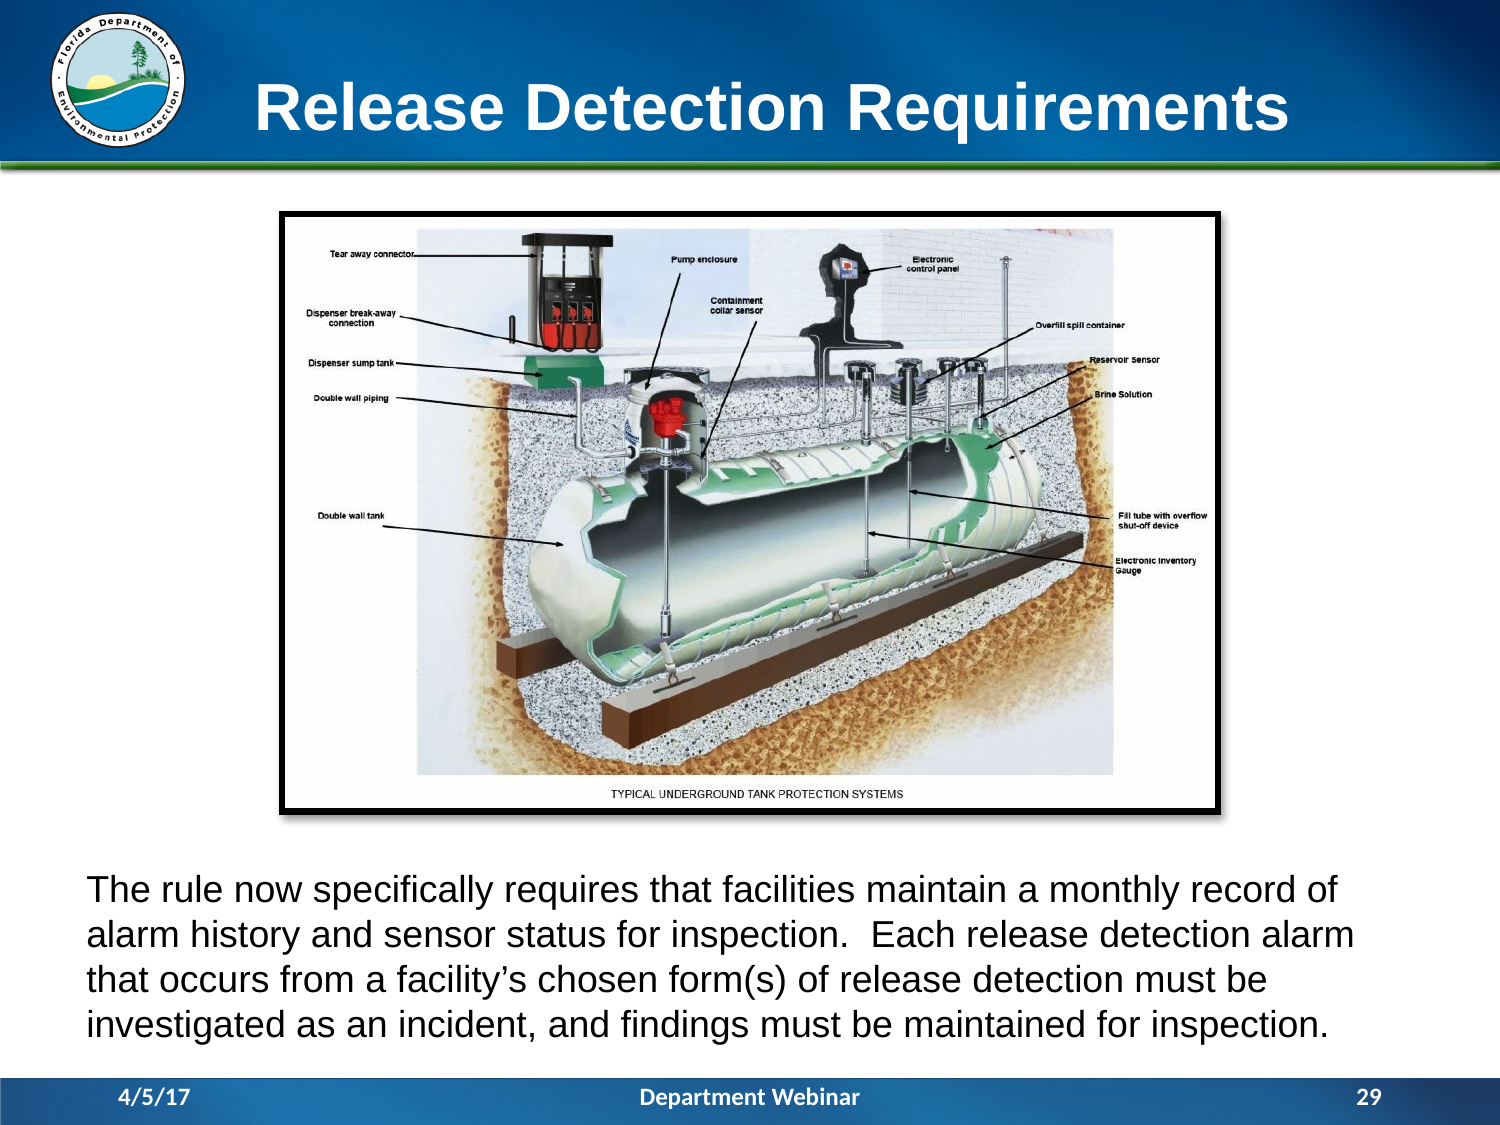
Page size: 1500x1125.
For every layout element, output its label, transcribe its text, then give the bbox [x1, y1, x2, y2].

picture [285, 217, 1215, 809]
text_box The rule now specifically requires that facilities maintain a monthly record of alarm history and sensor status for inspection. Each release detection alarm that occurs from a facility’s chosen form(s) of release detection must be investigated as an incident, and findings must be maintained for inspection. [71, 857, 1426, 1053]
footer Department Webinar [496, 1065, 1004, 1125]
title Release Detection Requirements [148, 0, 1397, 218]
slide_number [103, 1065, 441, 1125]
slide_number 29 [1059, 1065, 1397, 1125]
picture [0, 0, 1500, 1125]
